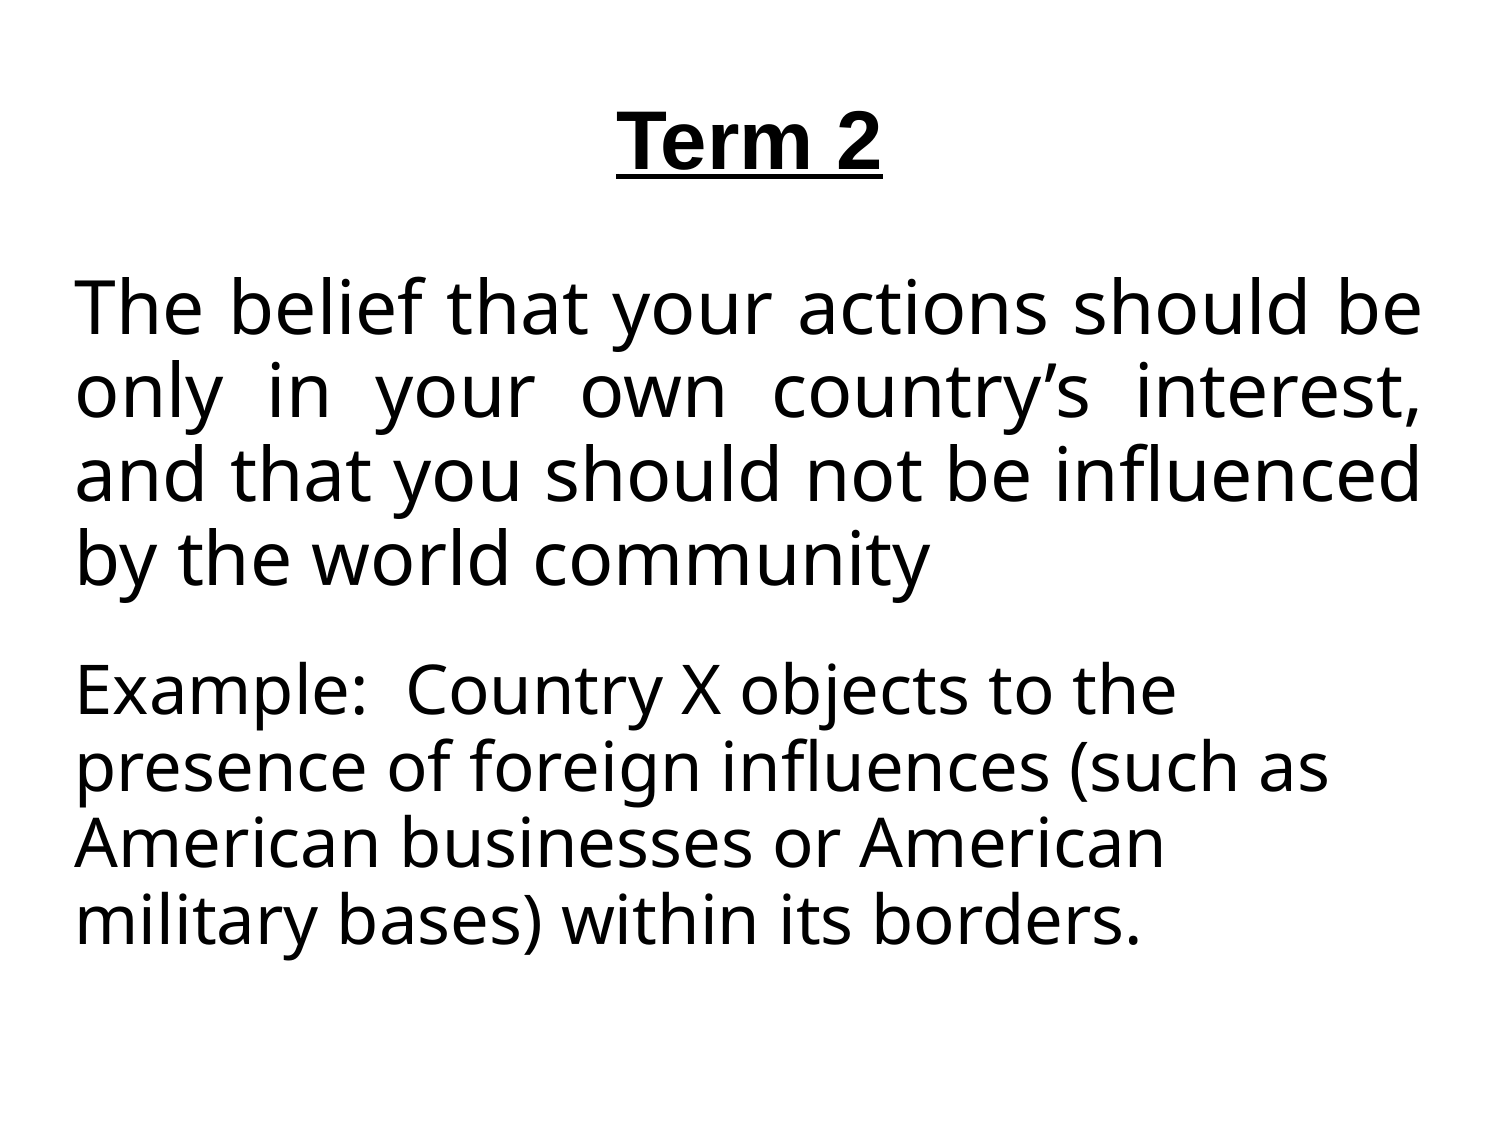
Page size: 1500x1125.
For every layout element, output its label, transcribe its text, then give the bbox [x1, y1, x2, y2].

text_box The belief that your actions should be only in your own country’s interest, and that you should not be influenced by the world community Example: Country X objects to the presence of foreign influences (such as American businesses or American military bases) within its borders. [74, 263, 1425, 1006]
text_box Term 2 [74, 44, 1425, 233]
